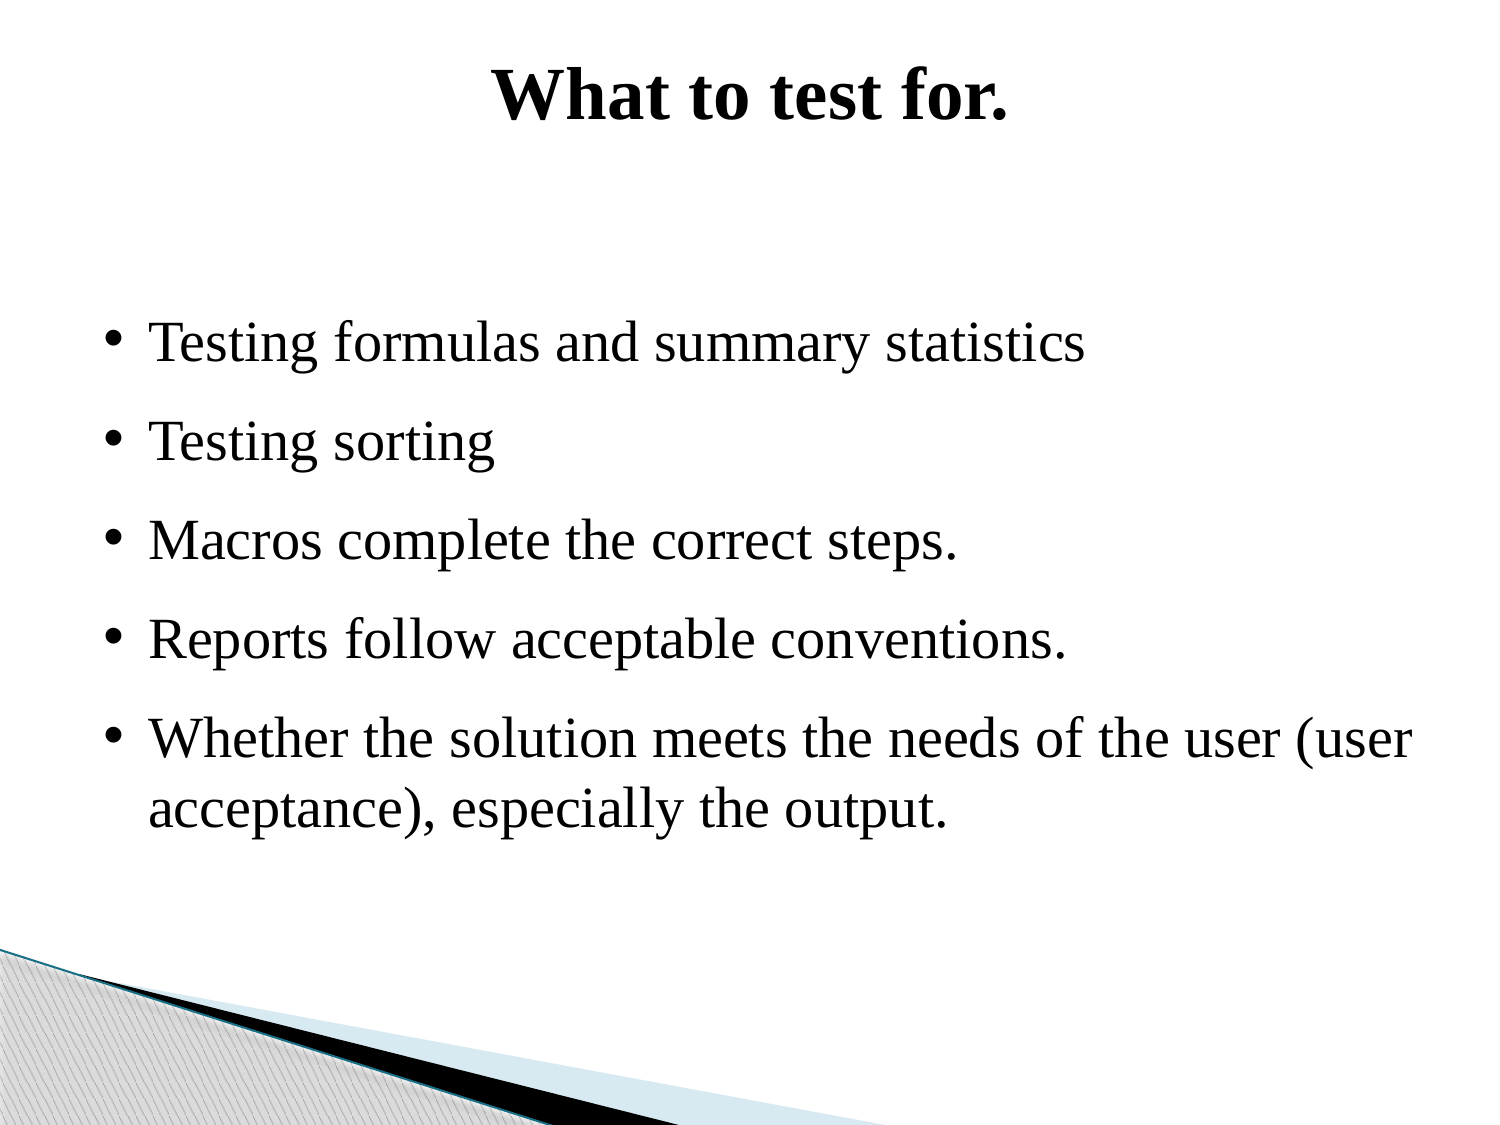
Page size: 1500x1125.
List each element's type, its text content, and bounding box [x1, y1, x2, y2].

text_box Testing formulas and summary statistics Testing sorting Macros complete the correct steps. Reports follow acceptable conventions. Whether the solution meets the needs of the user (user acceptance), especially the output. [88, 196, 1436, 1125]
text_box What to test for. [41, 37, 1459, 143]
